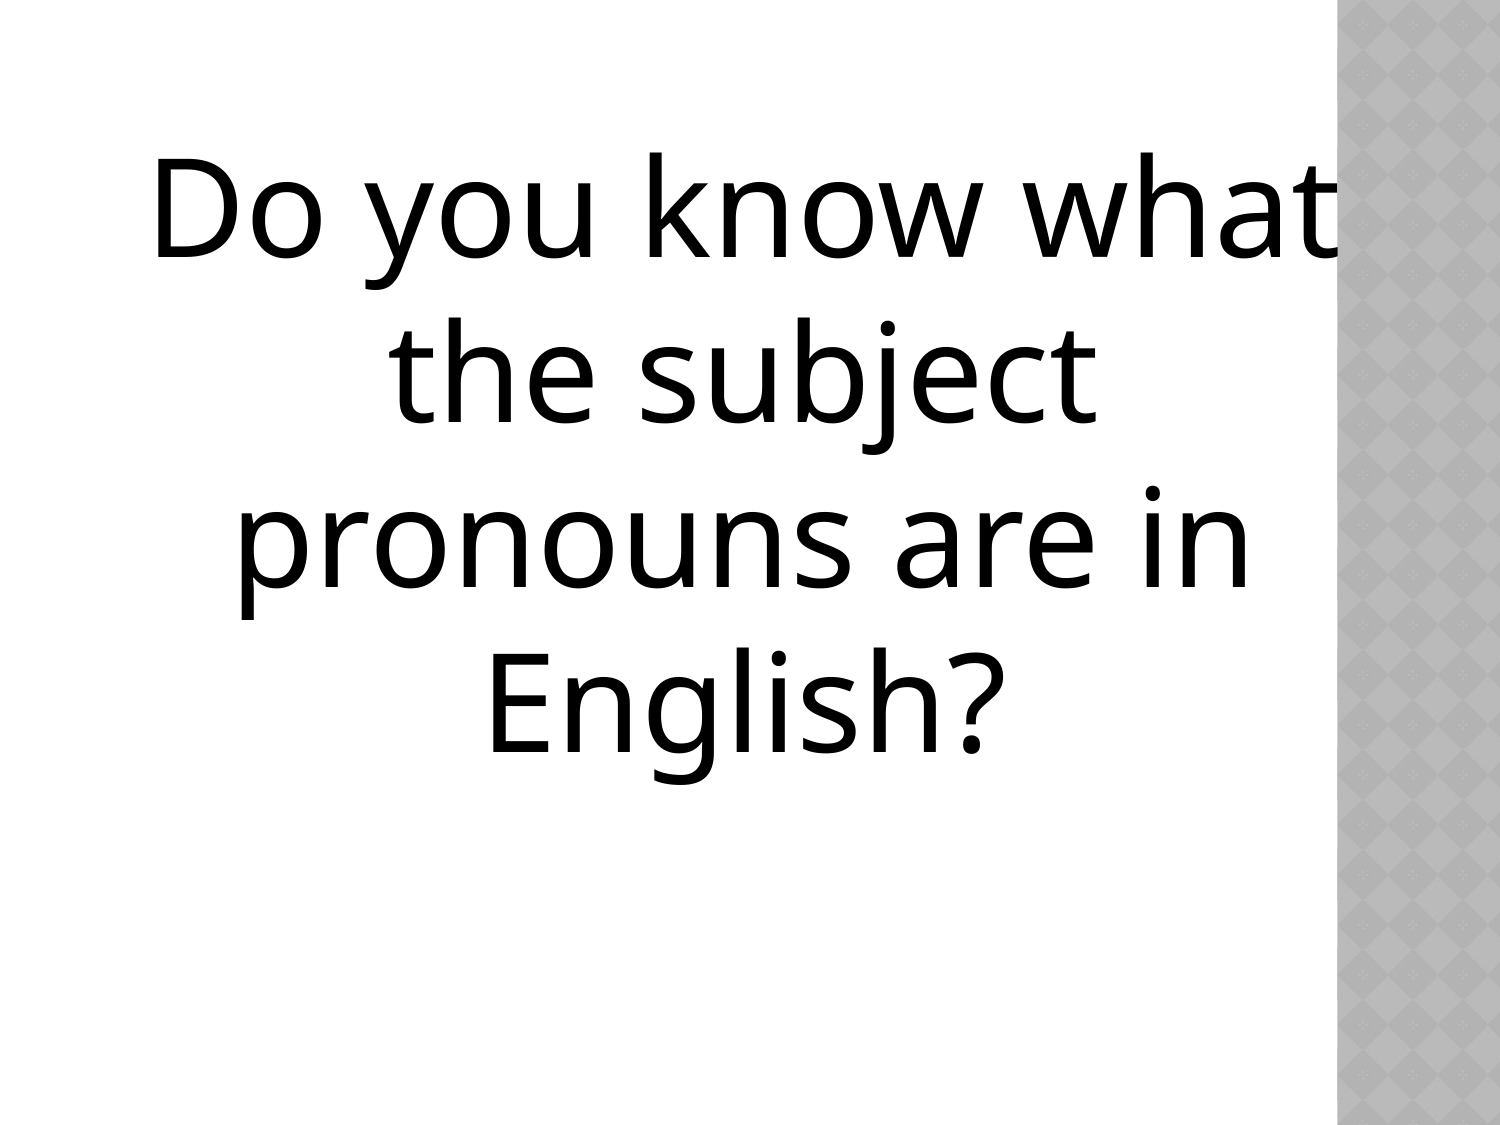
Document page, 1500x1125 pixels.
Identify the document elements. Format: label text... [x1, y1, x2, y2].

text_box Do you know what the subject pronouns are in English? [99, 112, 1388, 877]
